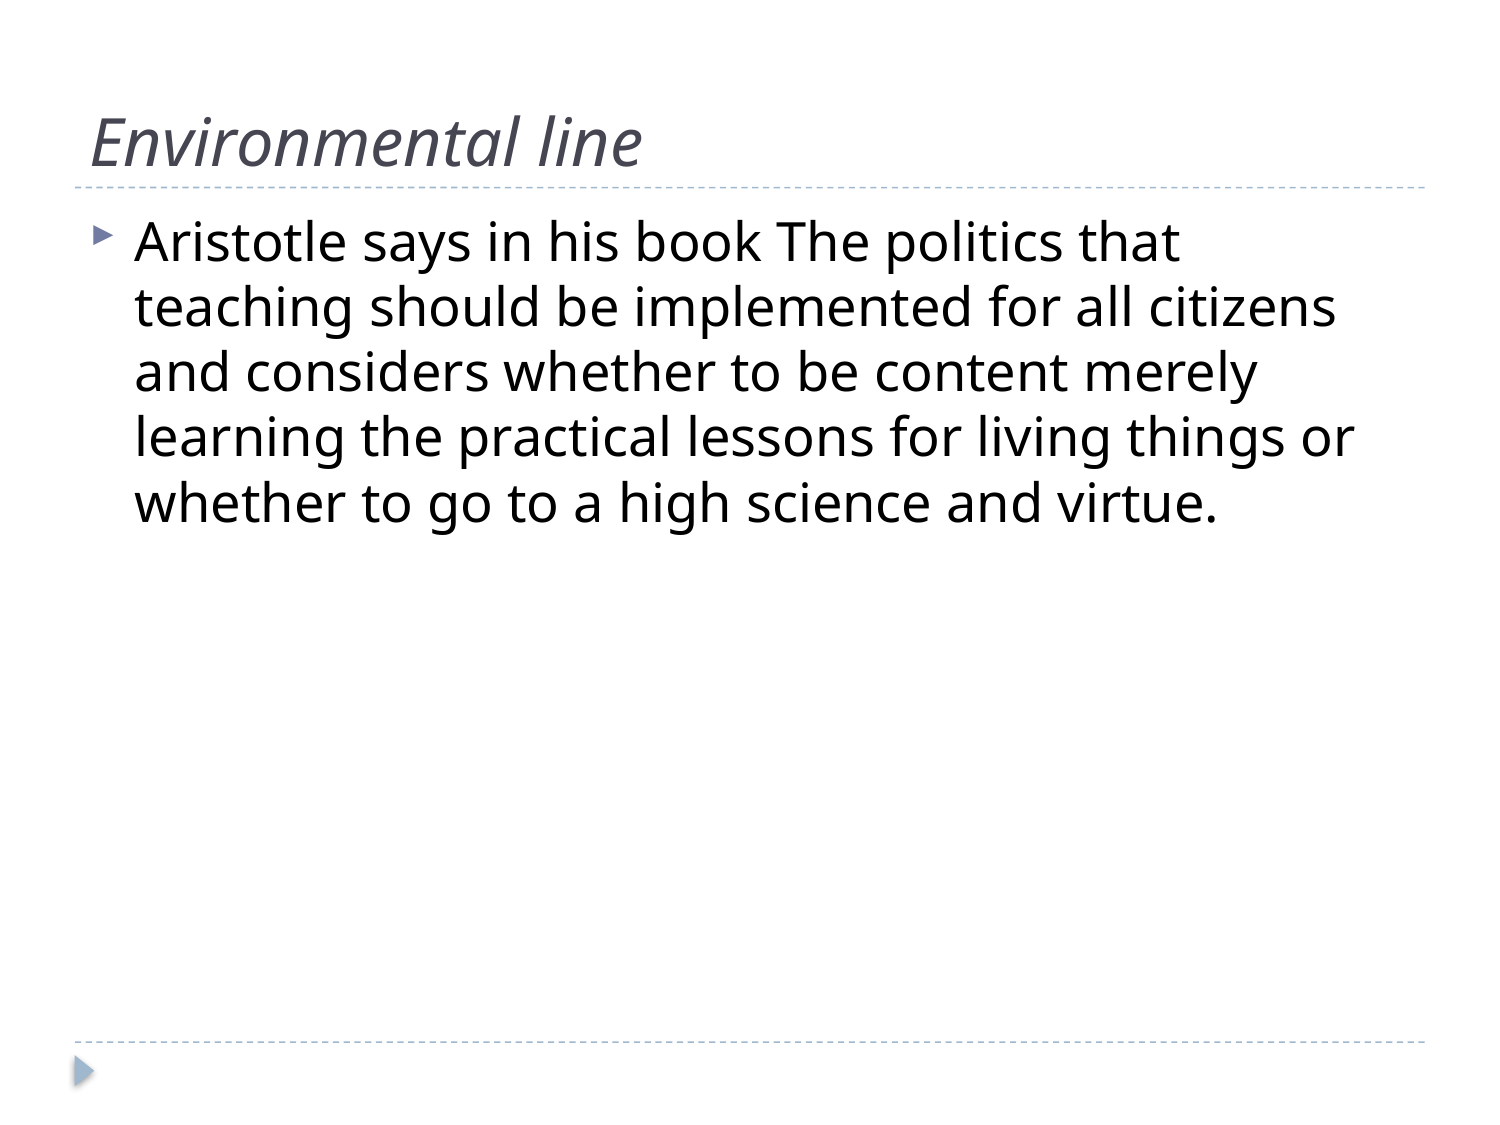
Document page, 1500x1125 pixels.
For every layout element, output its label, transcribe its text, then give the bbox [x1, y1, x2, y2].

title Environmental line [75, 24, 1425, 188]
list Aristotle says in his book The politics that teaching should be implemented for all citizens and considers whether to be content merely learning the practical lessons for living things or whether to go to a high science and virtue. [75, 200, 1425, 1010]
